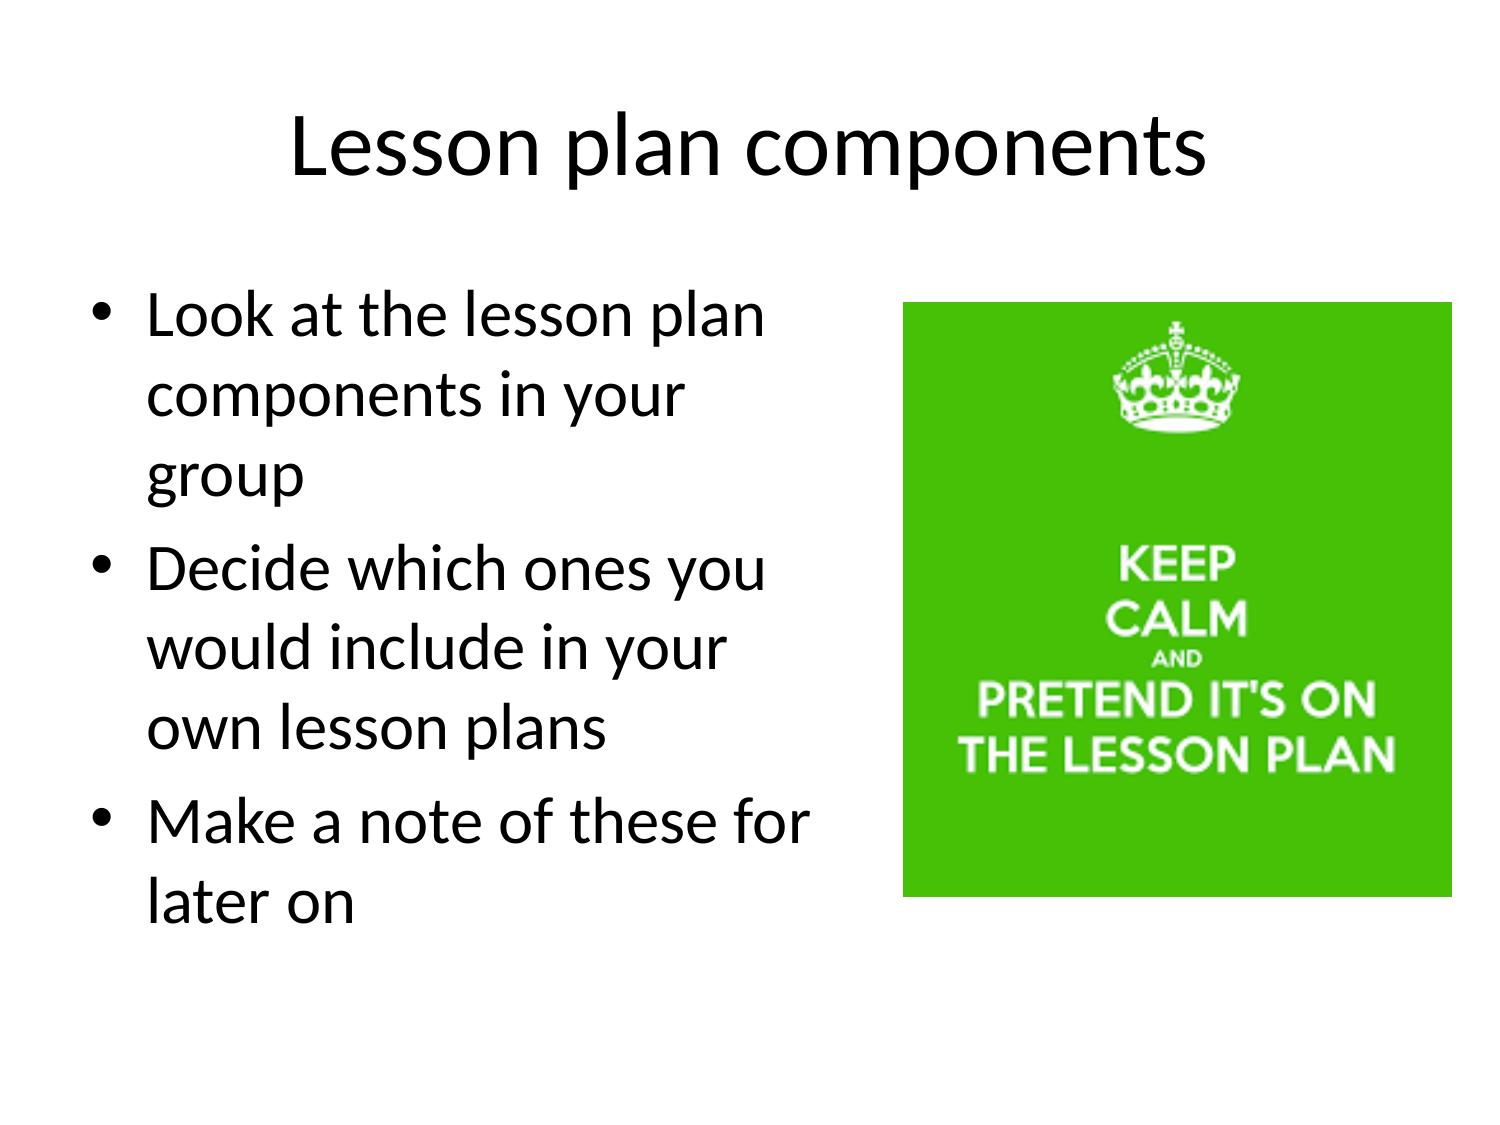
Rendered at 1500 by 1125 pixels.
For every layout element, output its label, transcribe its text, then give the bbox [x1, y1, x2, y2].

title Lesson plan components [75, 45, 1425, 233]
list Look at the lesson plan components in your group Decide which ones you would include in your own lesson plans Make a note of these for later on [75, 262, 857, 1005]
picture [903, 302, 1453, 897]
